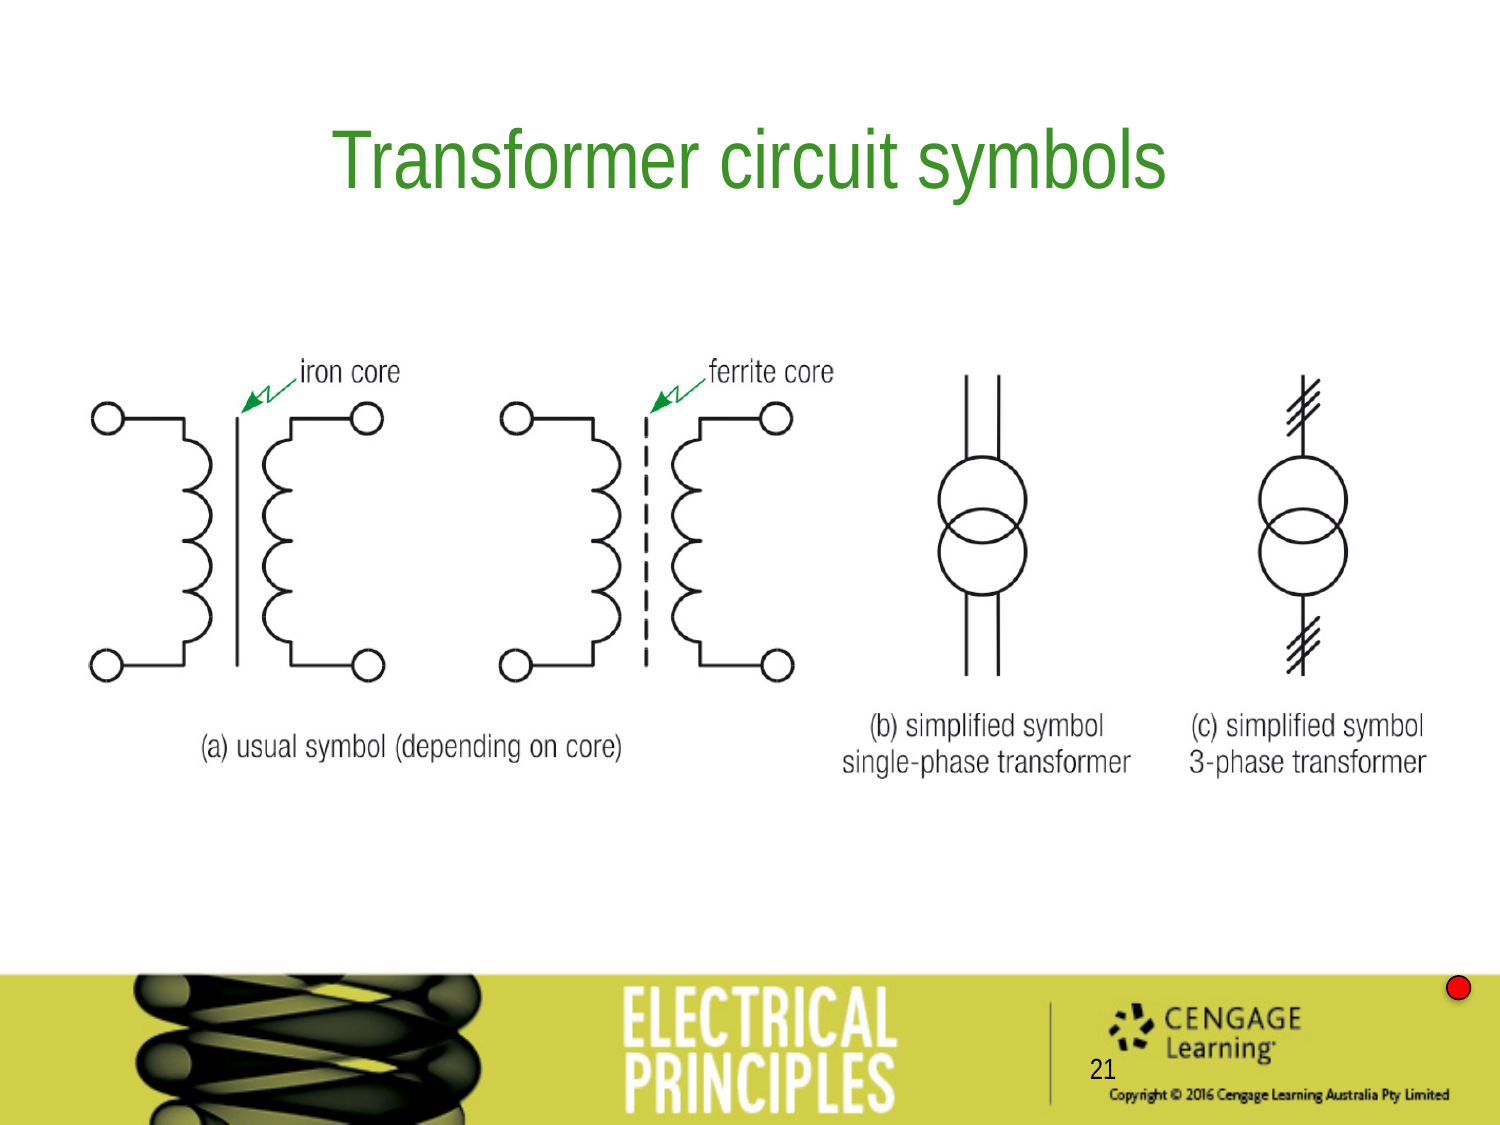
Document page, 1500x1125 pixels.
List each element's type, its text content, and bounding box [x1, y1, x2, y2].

title Transformer circuit symbols [0, 0, 1500, 207]
slide_number 21 [1074, 1042, 1425, 1103]
picture [0, 207, 1500, 1125]
text_box [1446, 975, 1472, 1001]
